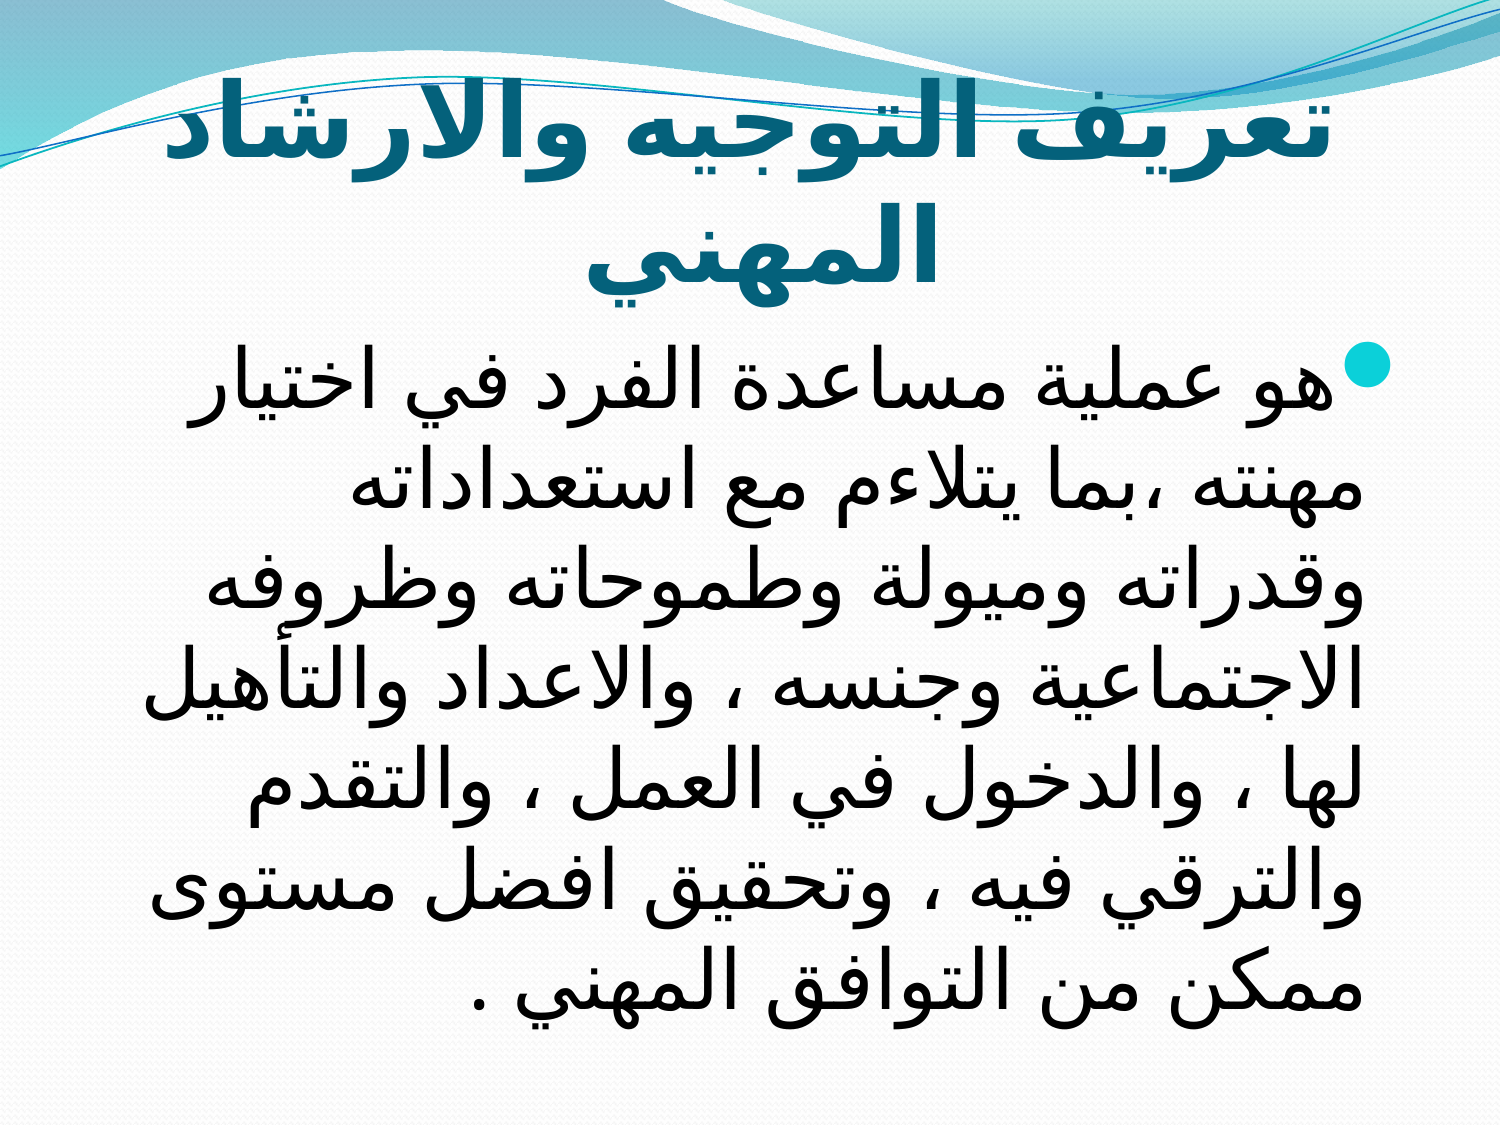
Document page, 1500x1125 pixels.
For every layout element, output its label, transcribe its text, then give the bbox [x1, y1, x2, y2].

title تعريف التوجيه والارشاد المهني [75, 115, 1425, 303]
list هو عملية مساعدة الفرد في اختيار مهنته ،بما يتلاءم مع استعداداته وقدراته وميولة وطموحاته وظروفه الاجتماعية وجنسه ، والاعداد والتأهيل لها ، والدخول في العمل ، والتقدم والترقي فيه ، وتحقيق افضل مستوى ممكن من التوافق المهني . [75, 317, 1425, 1038]
